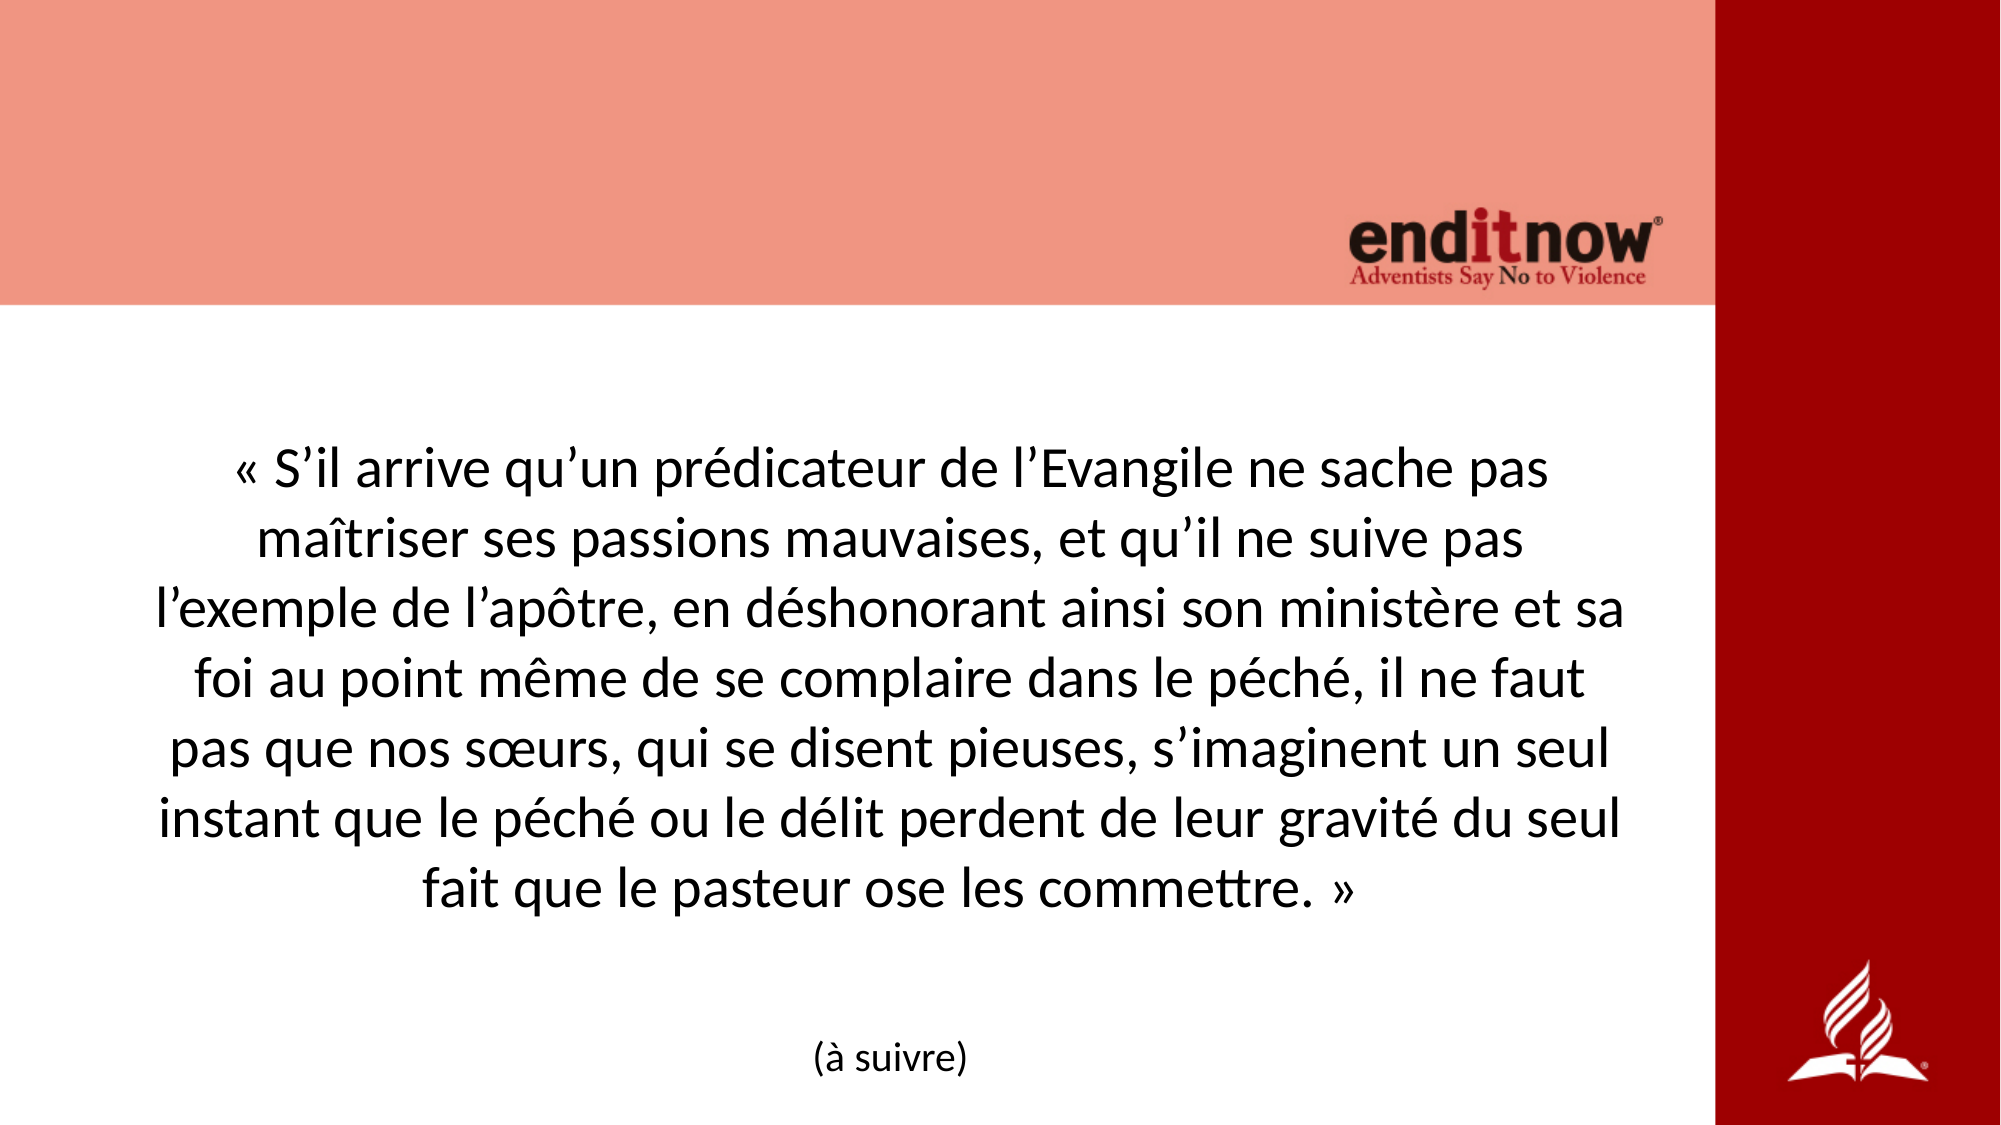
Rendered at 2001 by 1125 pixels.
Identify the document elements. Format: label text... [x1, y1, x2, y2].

picture [0, 0, 2001, 1125]
list « S’il arrive qu’un prédicateur de l’Evangile ne sache pas maîtriser ses passions mauvaises, et qu’il ne suive pas l’exemple de l’apôtre, en déshonorant ainsi son ministère et sa foi au point même de se complaire dans le péché, il ne faut pas que nos sœurs, qui se disent pieuses, s’imaginent un seul instant que le péché ou le délit perdent de leur gravité du seul fait que le pasteur ose les commettre. » (à suivre) [137, 331, 1644, 1096]
